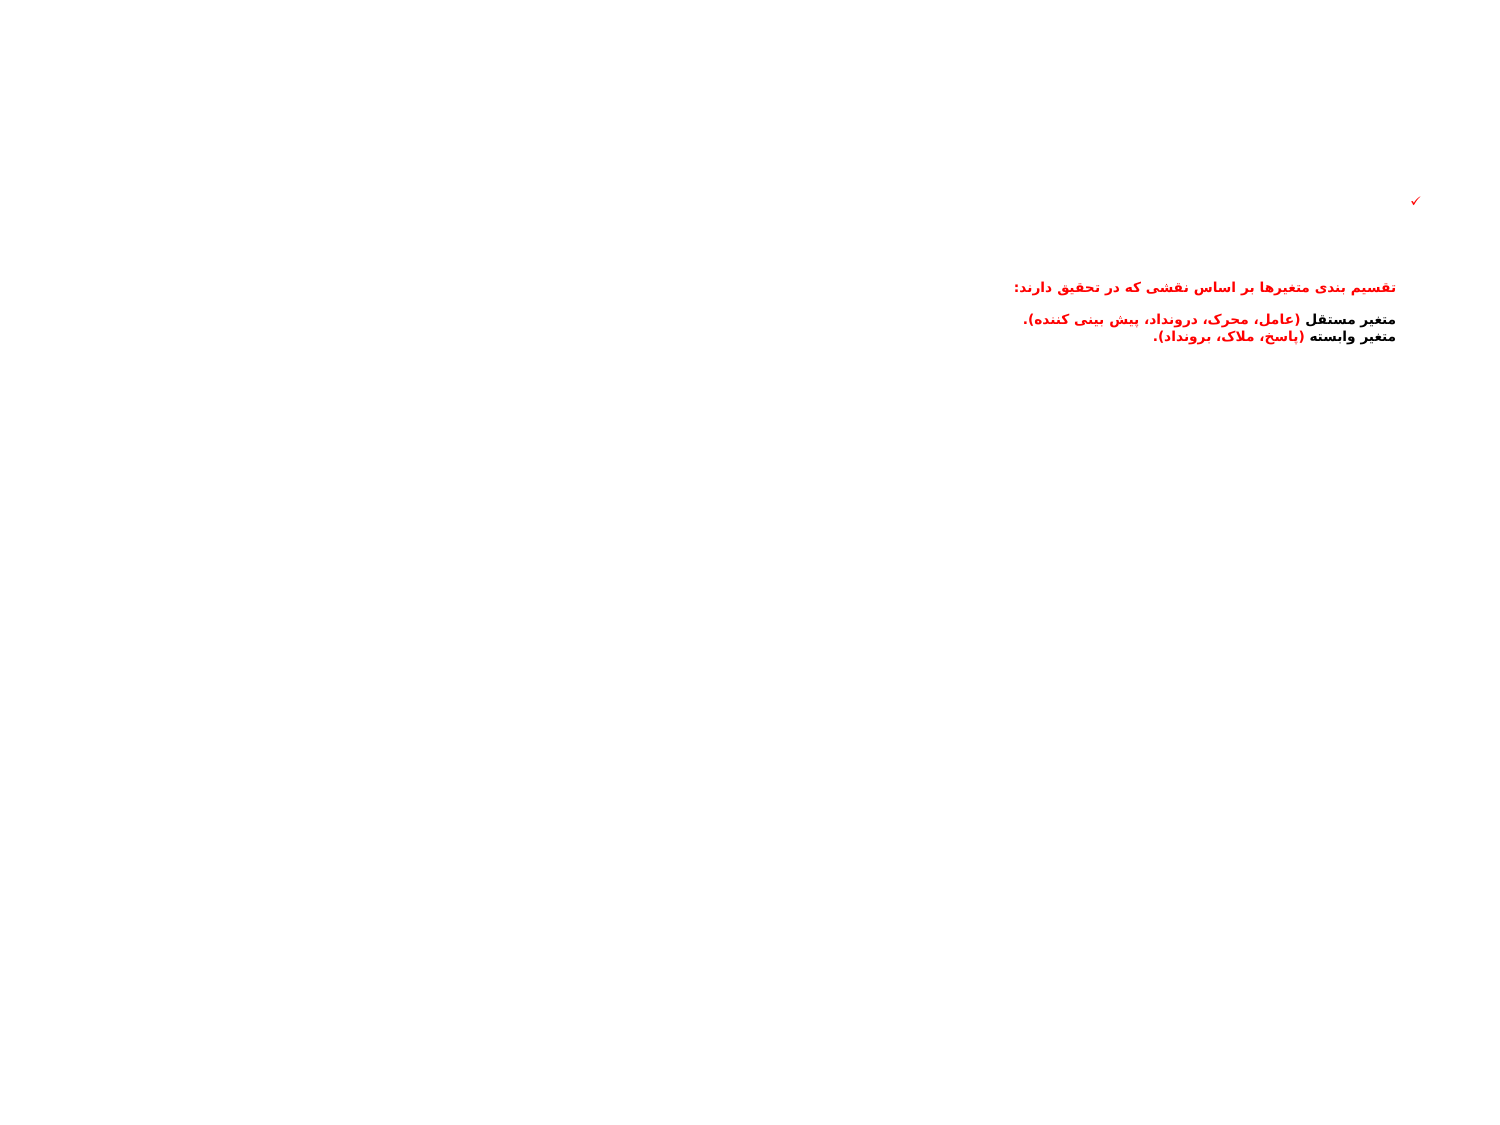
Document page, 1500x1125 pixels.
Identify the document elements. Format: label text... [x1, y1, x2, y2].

title تقسیم بندی متغیرها بر اساس نقشی که در تحقیق دارند: متغیر مستقل (عامل، محرک، درونداد، پیش بینی کننده). متغیر وابسته (پاسخ، ملاک، برونداد). [76, 184, 1427, 373]
